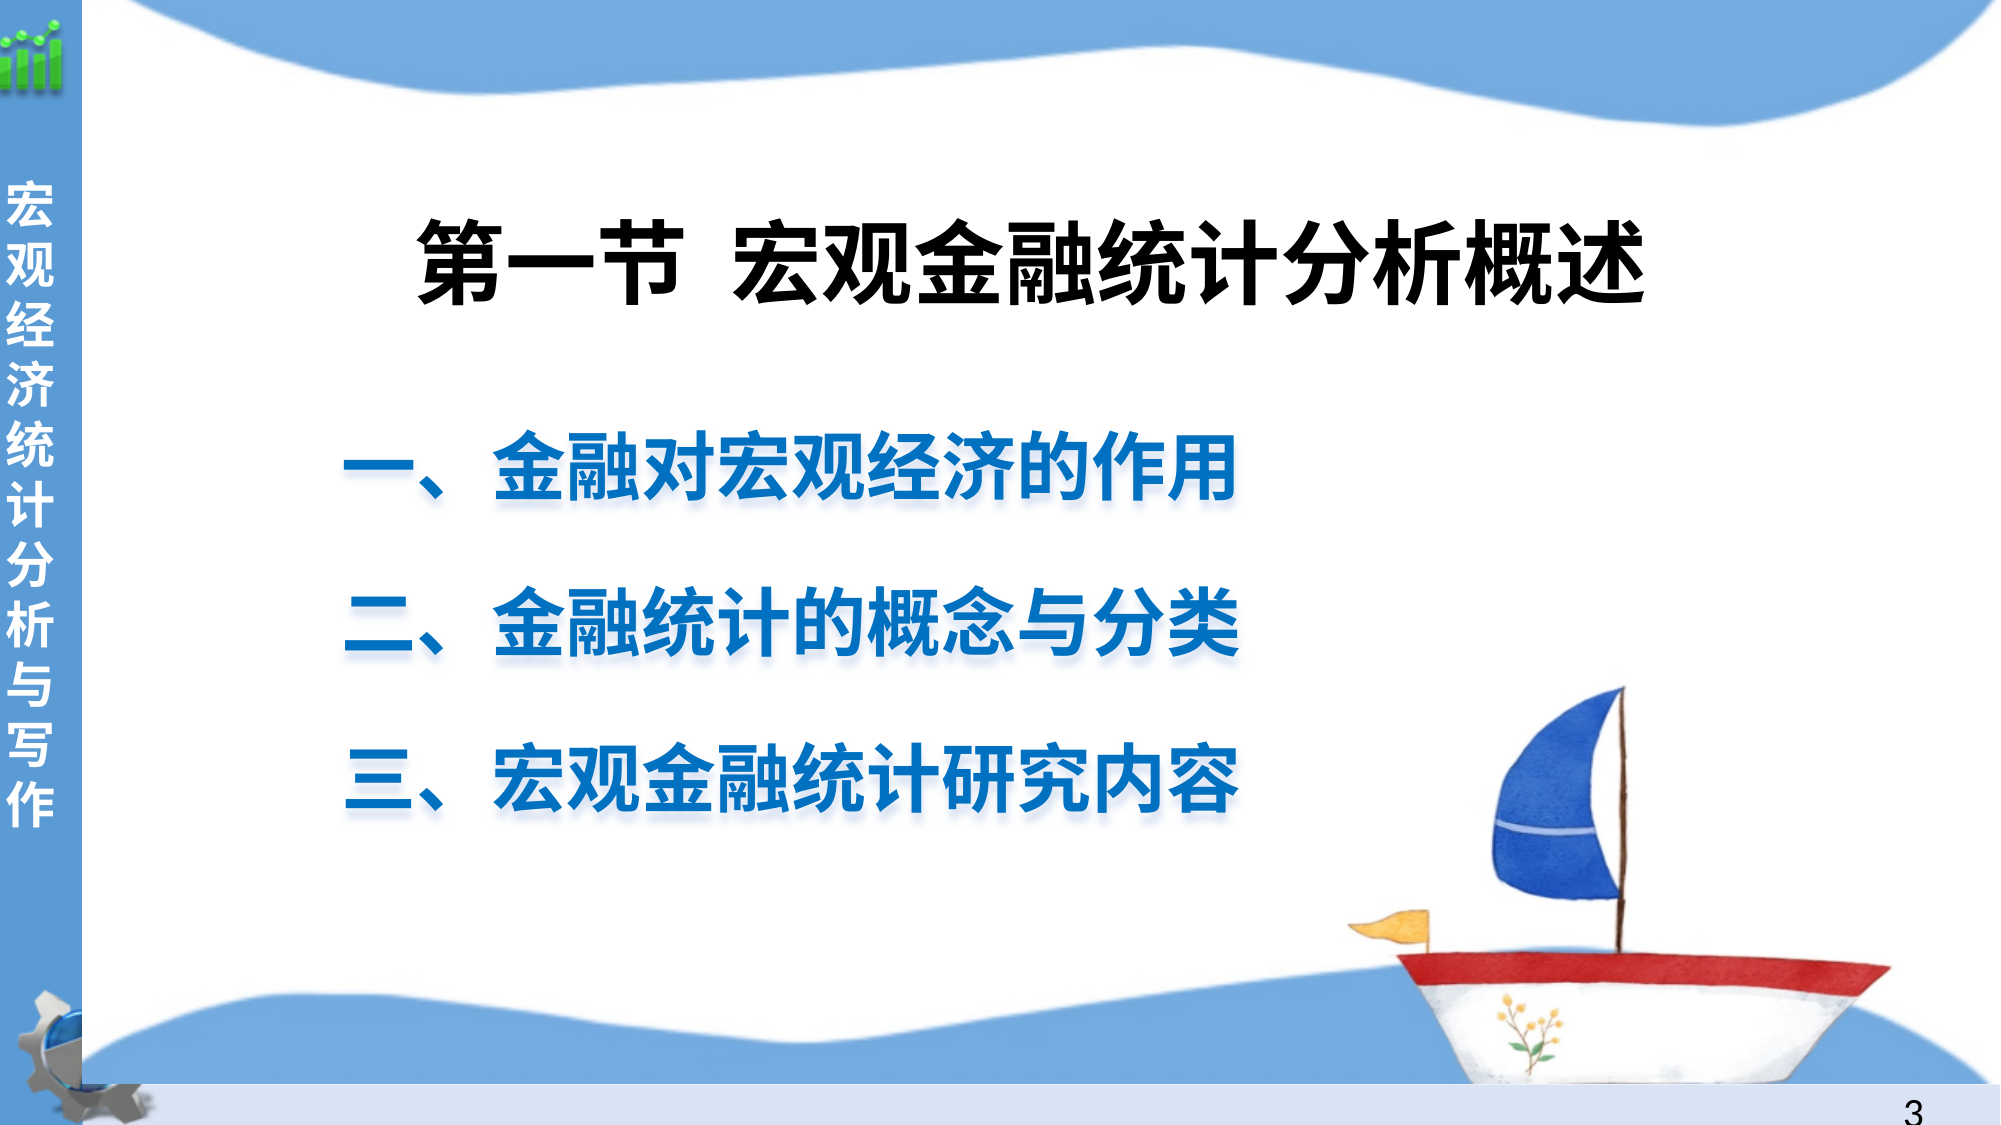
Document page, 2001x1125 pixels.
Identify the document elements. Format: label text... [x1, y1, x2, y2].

slide_number 2 [1786, 1085, 1940, 1125]
picture [0, 0, 2001, 1125]
